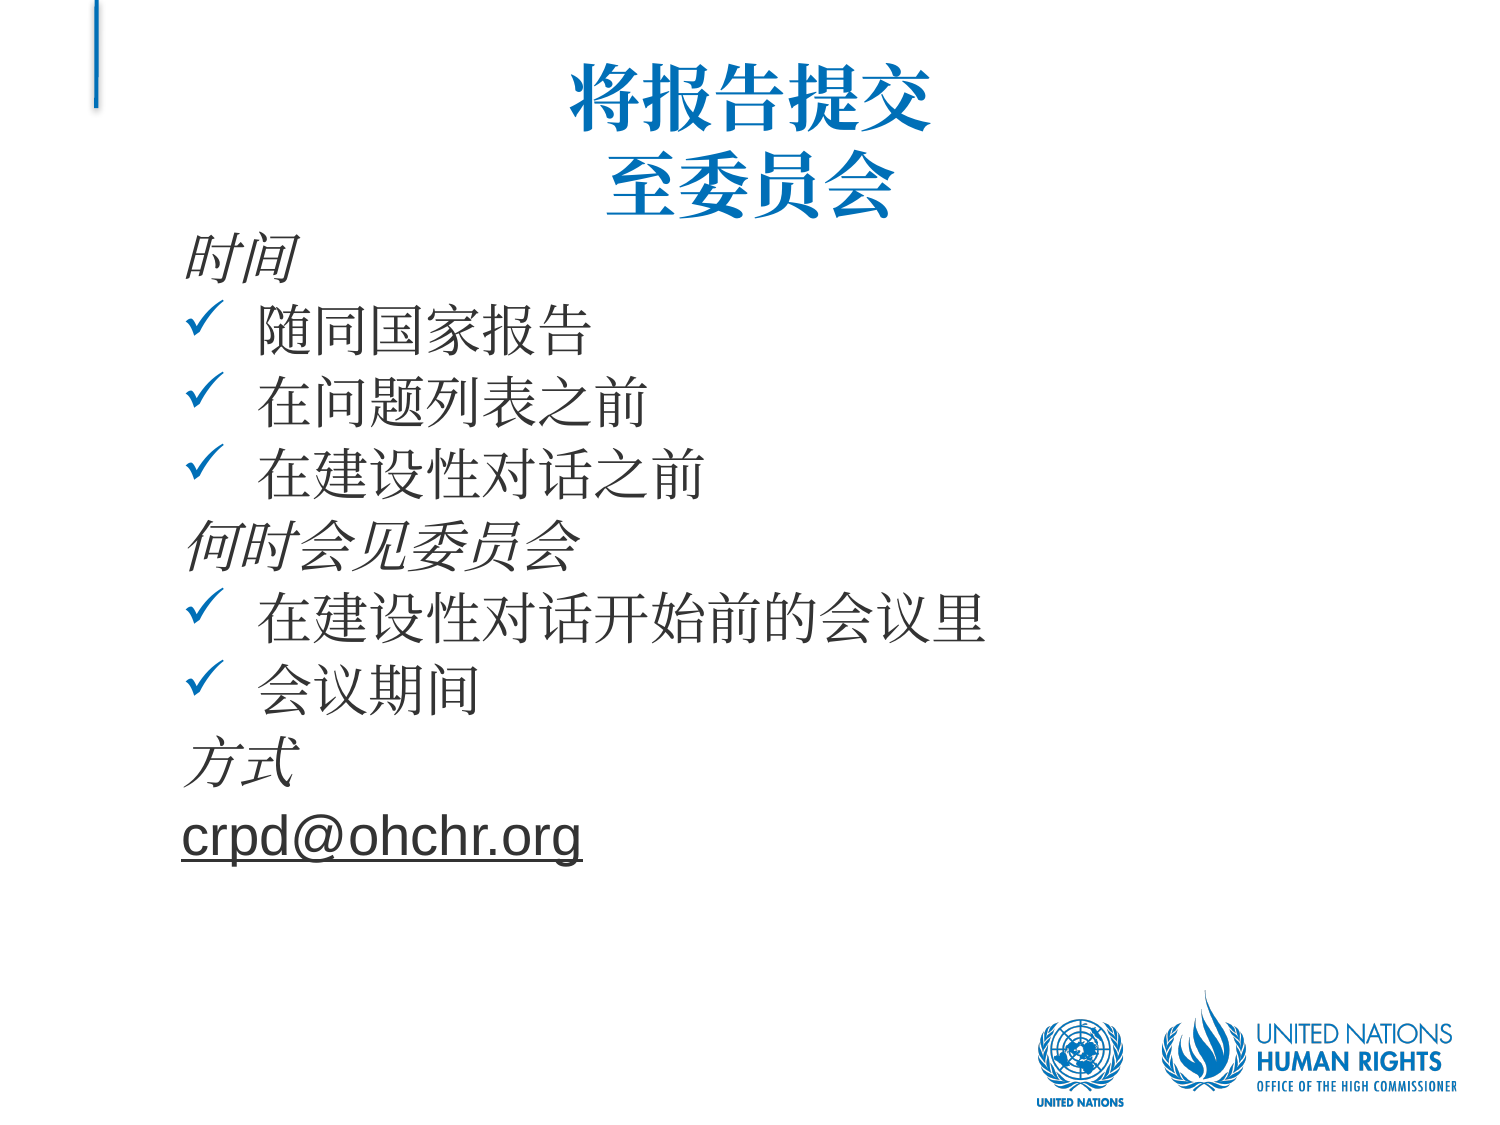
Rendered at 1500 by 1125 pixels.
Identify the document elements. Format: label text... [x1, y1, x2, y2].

title 将报告提交 至委员会 [65, 45, 1437, 224]
picture [1037, 990, 1457, 1107]
text_box 时间 随同国家报告 在问题列表之前 在建设性对话之前 何时会见委员会 在建设性对话开始前的会议里 会议期间 方式 crpd@ohchr.org [166, 223, 1325, 962]
